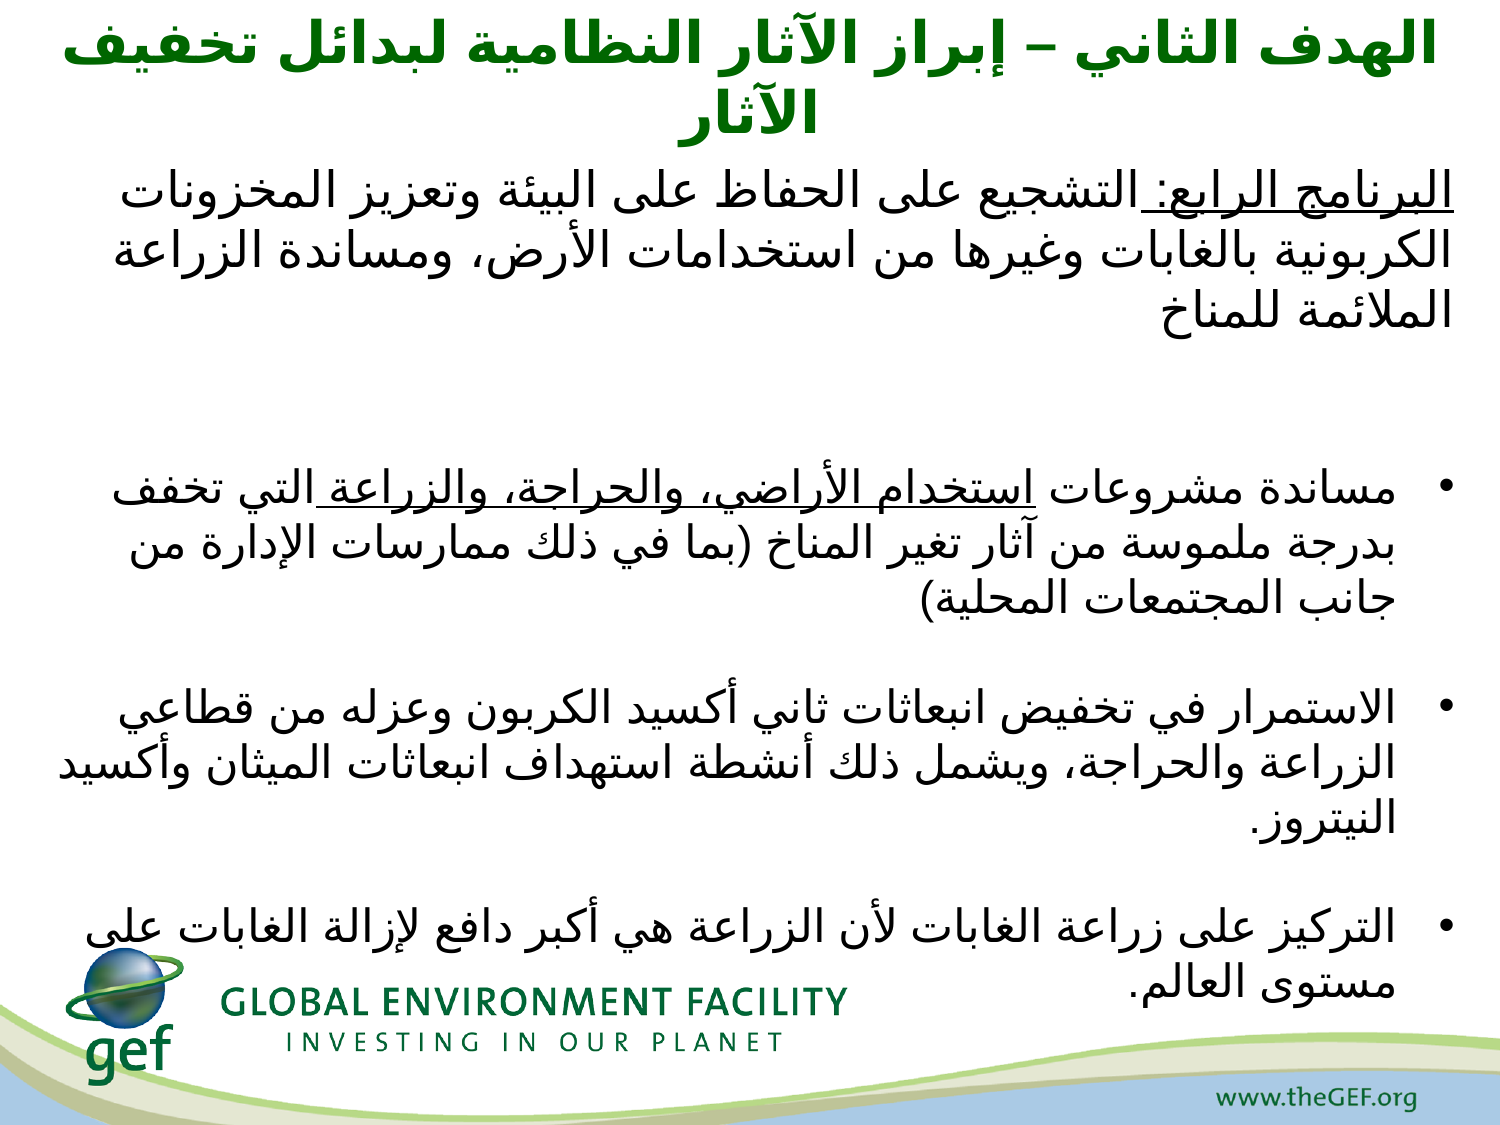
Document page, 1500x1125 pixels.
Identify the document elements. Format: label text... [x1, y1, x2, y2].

text_box البرنامج الرابع: التشجيع على الحفاظ على البيئة وتعزيز المخزونات الكربونية بالغابات وغيرها من استخدامات الأرض، ومساندة الزراعة الملائمة للمناخ مساندة مشروعات استخدام الأراضي، والحراجة، والزراعة التي تخفف بدرجة ملموسة من آثار تغير المناخ (بما في ذلك ممارسات الإدارة من جانب المجتمعات المحلية) الاستمرار في تخفيض انبعاثات ثاني أكسيد الكربون وعزله من قطاعي الزراعة والحراجة، ويشمل ذلك أنشطة استهداف انبعاثات الميثان وأكسيد النيتروز. التركيز على زراعة الغابات لأن الزراعة هي أكبر دافع لإزالة الغابات على مستوى العالم. [31, 149, 1470, 1075]
title الهدف الثاني – إبراز الآثار النظامية لبدائل تخفيف الآثار [18, 0, 1482, 151]
picture [0, 920, 1500, 1125]
